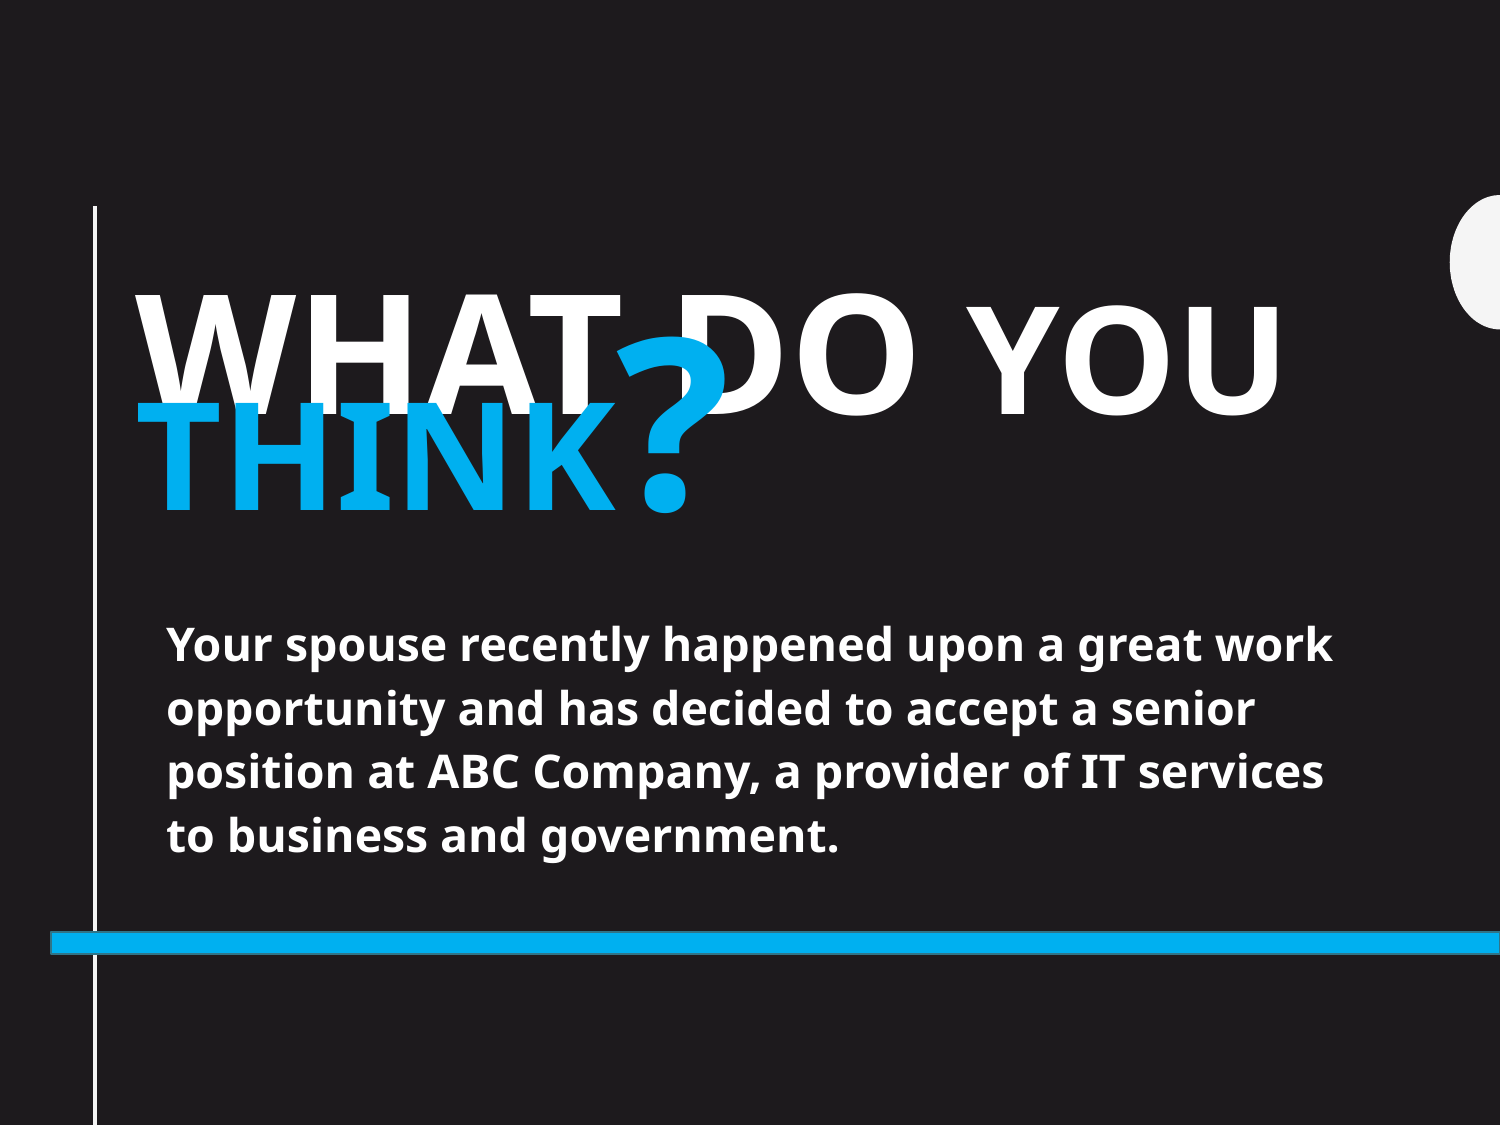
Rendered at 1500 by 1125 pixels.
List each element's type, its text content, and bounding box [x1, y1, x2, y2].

title What do you Think? [120, 330, 1500, 781]
text_box Your spouse recently happened upon a great work opportunity and has decided to accept a senior position at ABC Company, a provider of IT services to business and government. [151, 600, 1500, 872]
text_box [50, 931, 1500, 955]
